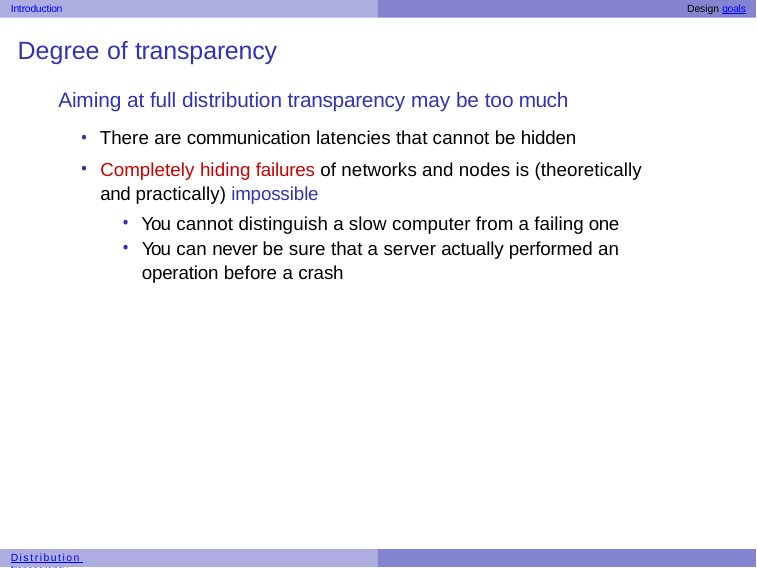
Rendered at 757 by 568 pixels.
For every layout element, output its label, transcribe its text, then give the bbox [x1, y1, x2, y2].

text_box Aiming at full distribution transparency may be too much There are communication latencies that cannot be hidden Completely hiding failures of networks and nodes is (theoretically and practically) impossible You cannot distinguish a slow computer from a failing one You can never be sure that a server actually performed an operation before a crash [54, 84, 701, 284]
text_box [0, 548, 757, 568]
text_box Introduction Design goals [8, 0, 748, 15]
title Degree of transparency [15, 32, 418, 130]
